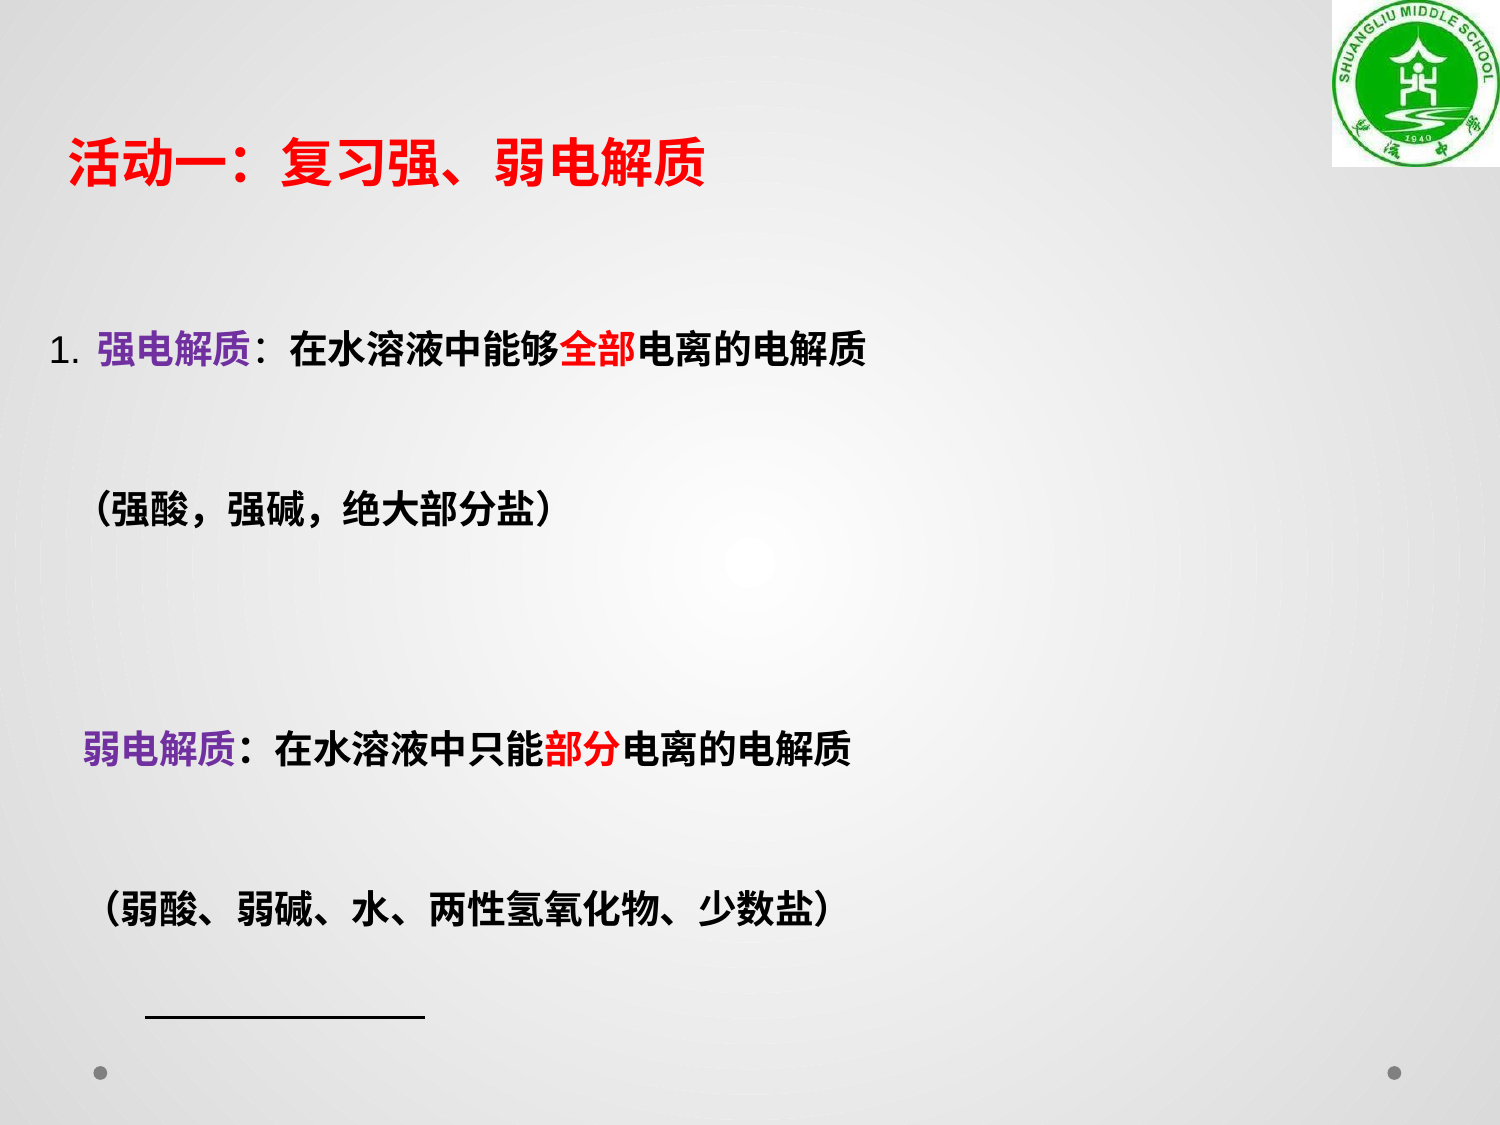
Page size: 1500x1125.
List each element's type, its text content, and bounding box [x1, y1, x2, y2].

text_box 1.强电解质：在水溶液中能够全部电离的电解质 （强酸，强碱，绝大部分盐） 弱电解质：在水溶液中只能部分电离的电解质 （弱酸、弱碱、水、两性氢氧化物、少数盐） [34, 302, 1500, 958]
picture [1332, 0, 1500, 168]
text_box [130, 932, 1066, 1125]
text_box [103, 695, 1293, 813]
text_box 活动一：复习强、弱电解质 [53, 101, 1046, 227]
